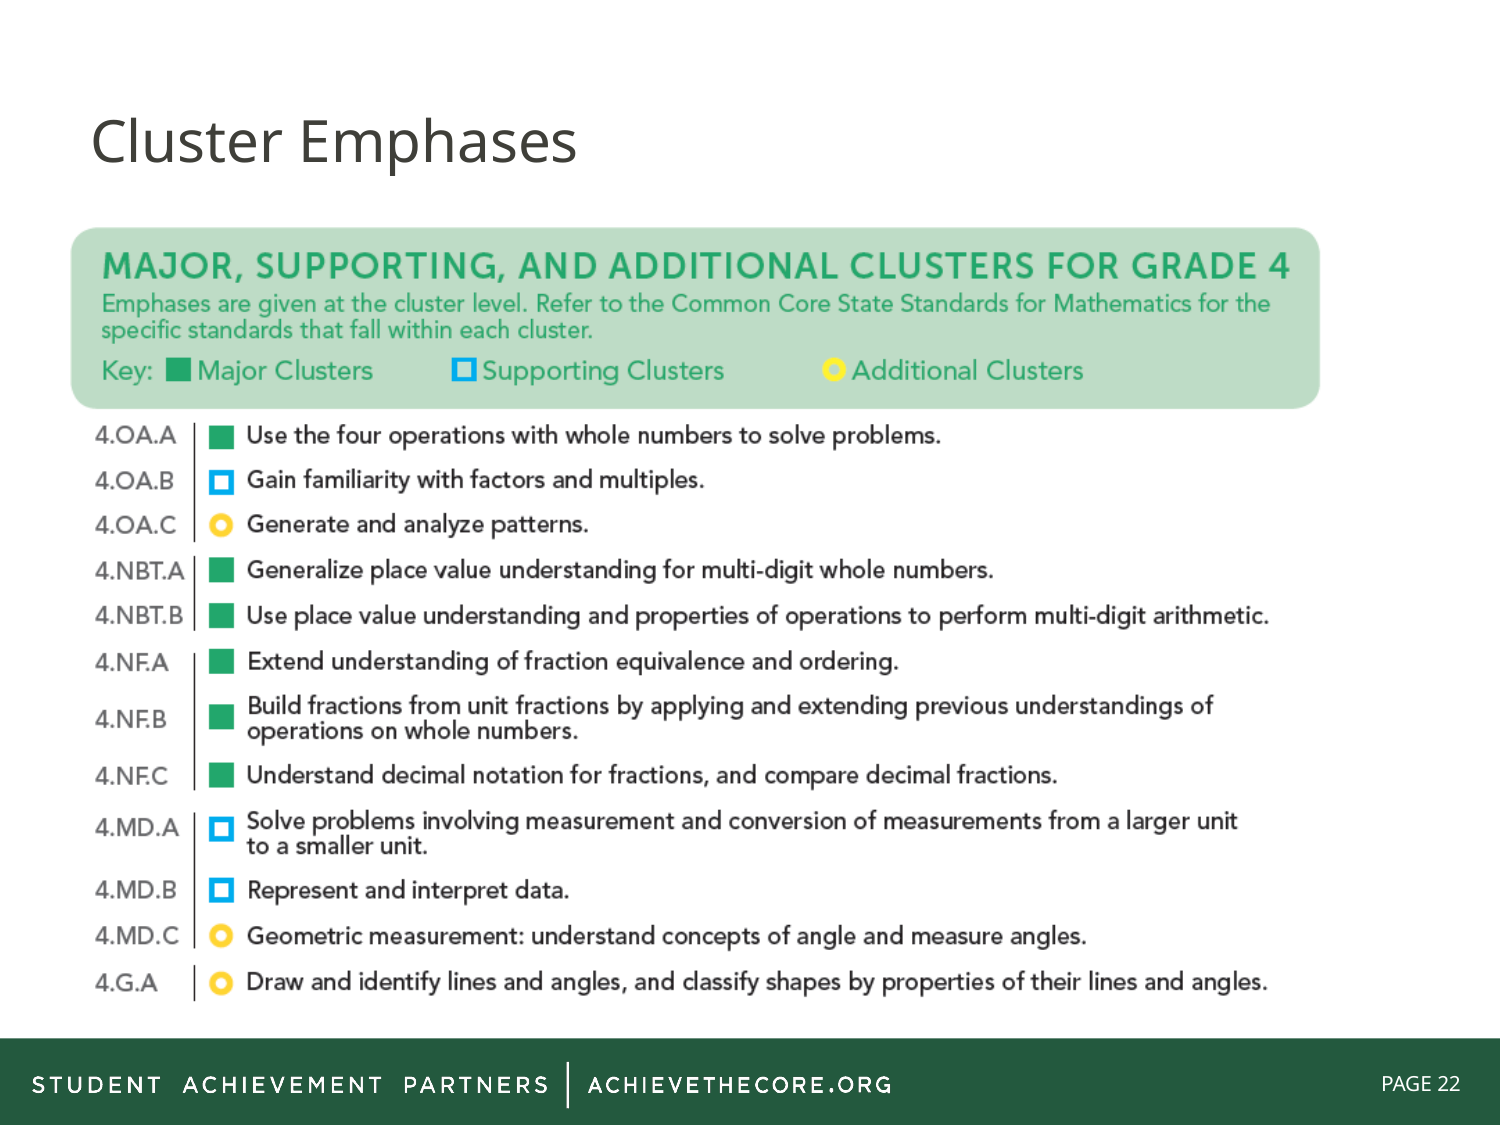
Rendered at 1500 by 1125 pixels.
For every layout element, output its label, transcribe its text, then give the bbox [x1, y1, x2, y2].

picture [12, 1055, 911, 1112]
picture [58, 214, 1330, 1012]
title Cluster Emphases [75, 45, 1425, 233]
